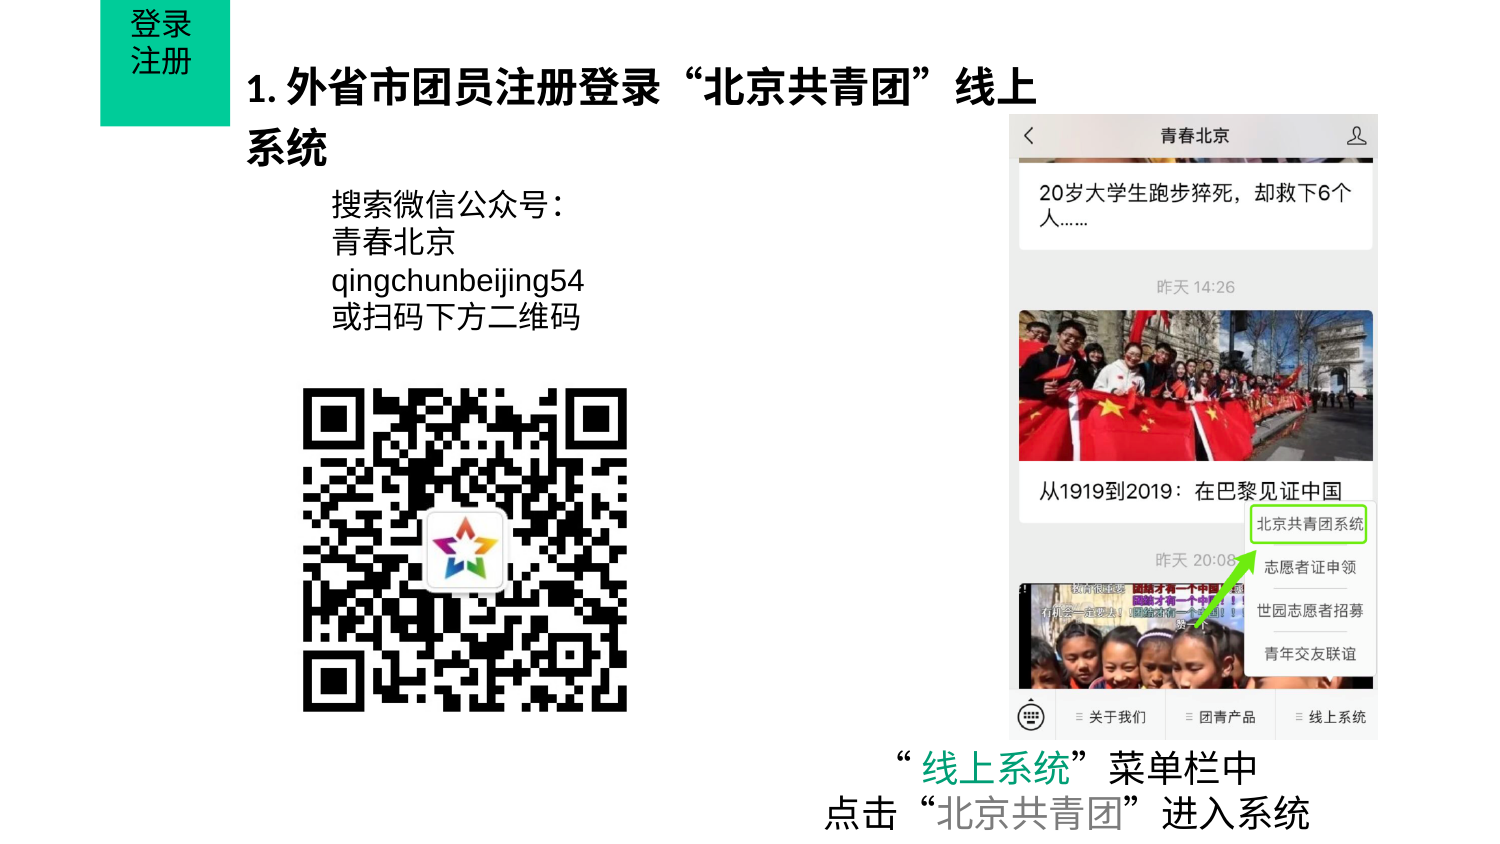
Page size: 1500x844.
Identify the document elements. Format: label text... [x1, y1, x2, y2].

title 1.外省市团员注册登录“北京共青团”线上系统 [230, 20, 1069, 210]
text_box 搜索微信公众号： 青春北京 qingchunbeijing54 或扫码下方二维码 [253, 177, 644, 342]
text_box 登录 注册 [53, 0, 219, 124]
text_box “线上系统”菜单栏中 点击“北京共青团”进入系统 [809, 737, 1365, 843]
picture [277, 362, 653, 738]
picture [1009, 114, 1379, 740]
